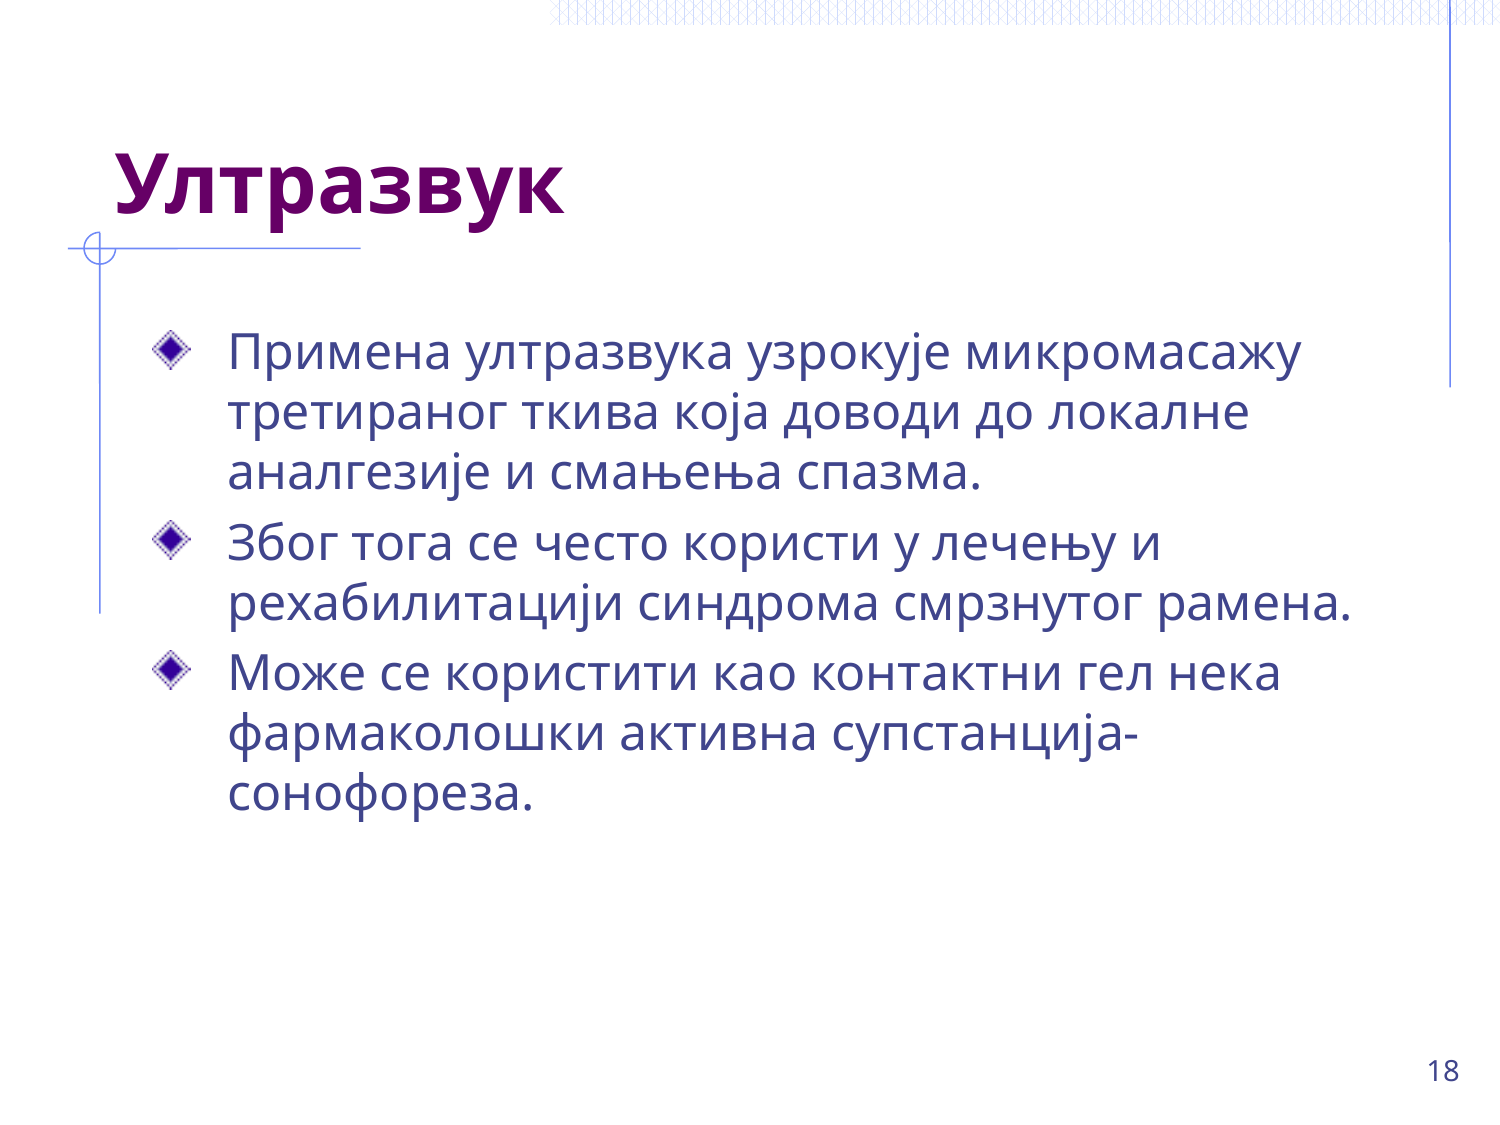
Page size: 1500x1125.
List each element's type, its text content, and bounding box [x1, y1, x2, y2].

list Примена ултразвука узрокује микромасажу третираног ткива која доводи до локалне аналгезије и смањења спазма. Због тога се често користи у лечењу и рехабилитацији синдрома смрзнутог рамена. Може се користити као контактни гел нека фармаколошки активна супстанција- сонофореза. [137, 312, 1413, 988]
picture [152, 330, 191, 370]
picture [152, 520, 191, 560]
picture [152, 650, 191, 690]
slide_number 18 [1162, 1025, 1475, 1100]
title Ултразвук [99, 49, 1376, 238]
